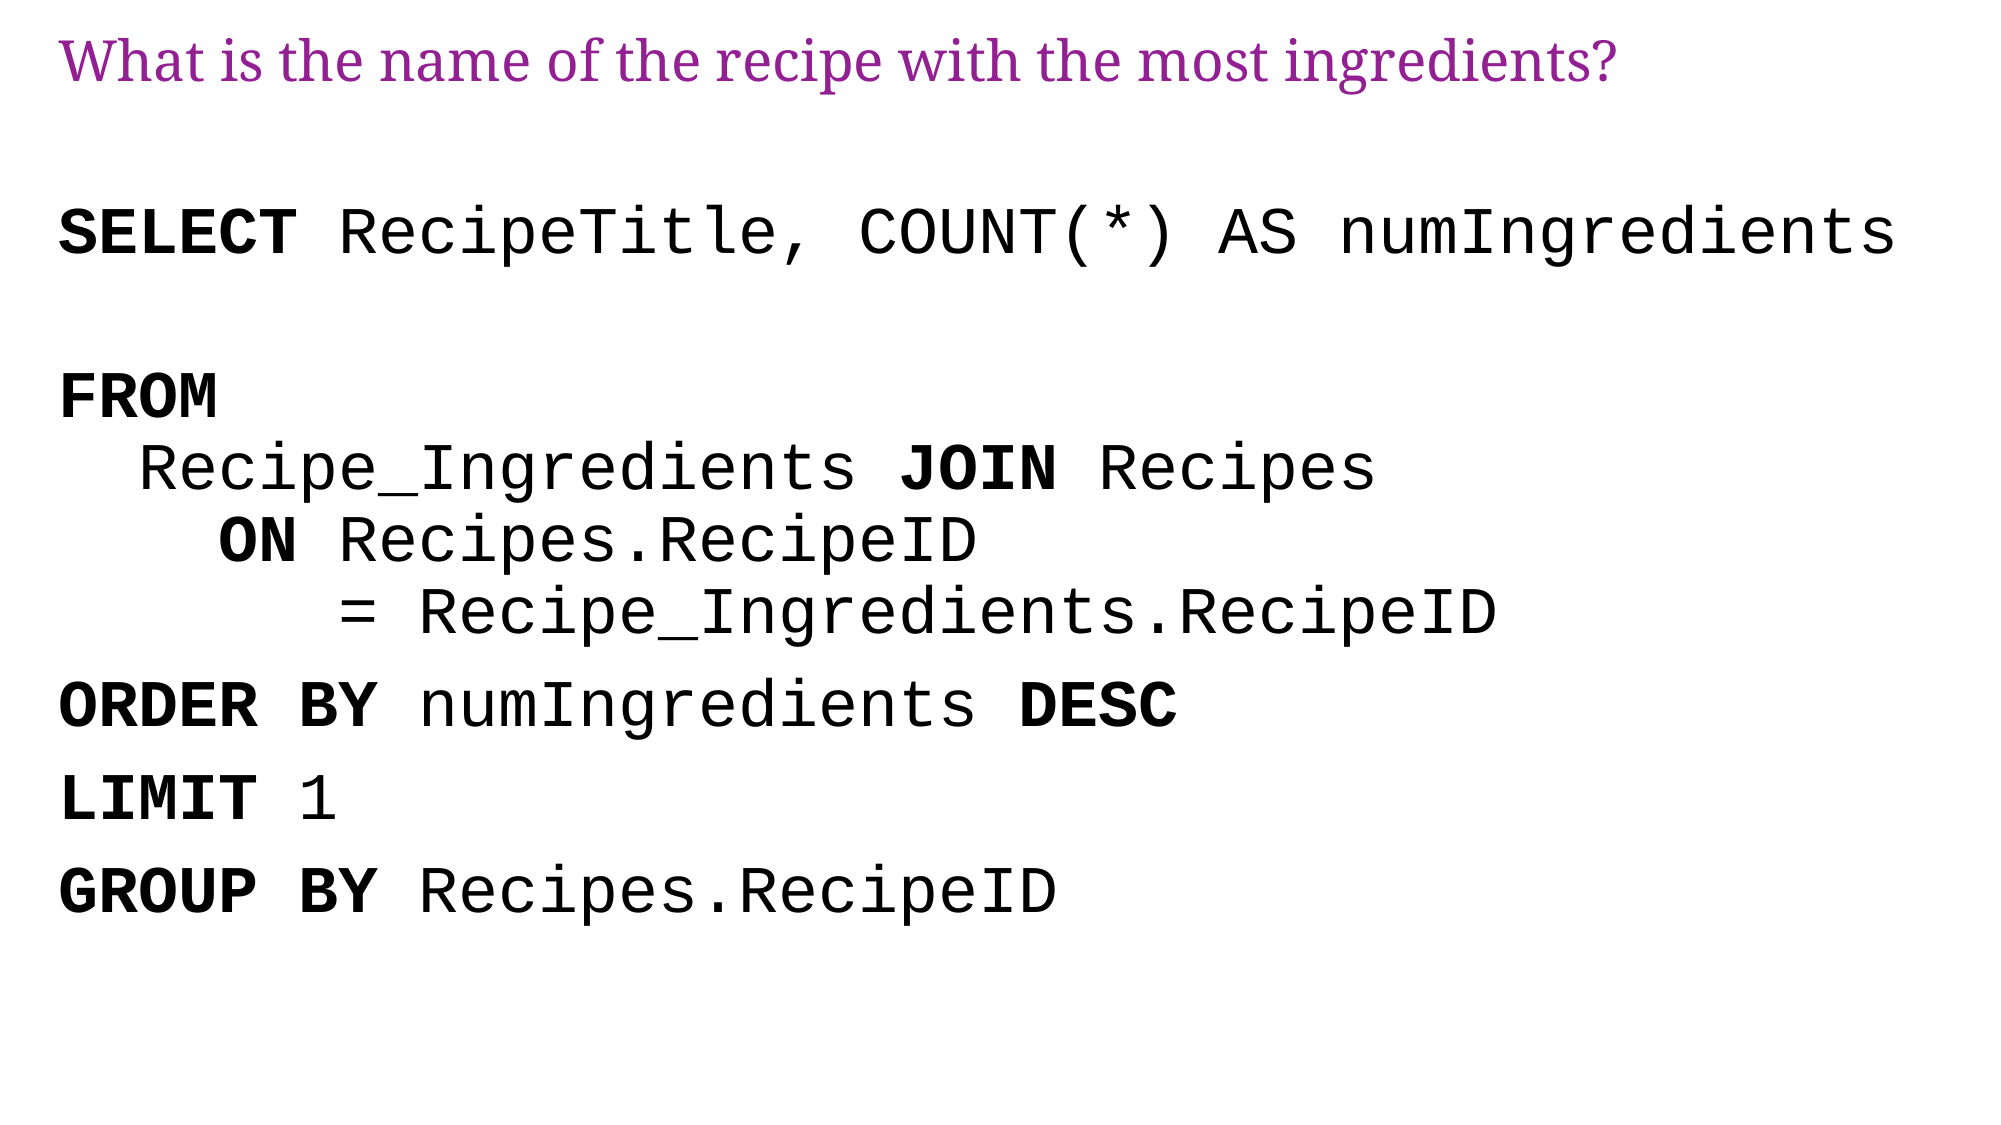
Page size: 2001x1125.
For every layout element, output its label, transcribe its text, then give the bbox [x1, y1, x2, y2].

title What is the name of the recipe with the most ingredients? [43, 25, 1953, 171]
list SELECT RecipeTitle, COUNT(*) AS numIngredients FROM Recipe_Ingredients JOIN Recipes ON Recipes.RecipeID = Recipe_Ingredients.RecipeID ORDER BY numIngredients DESC LIMIT 1 GROUP BY Recipes.RecipeID [43, 188, 1953, 1106]
